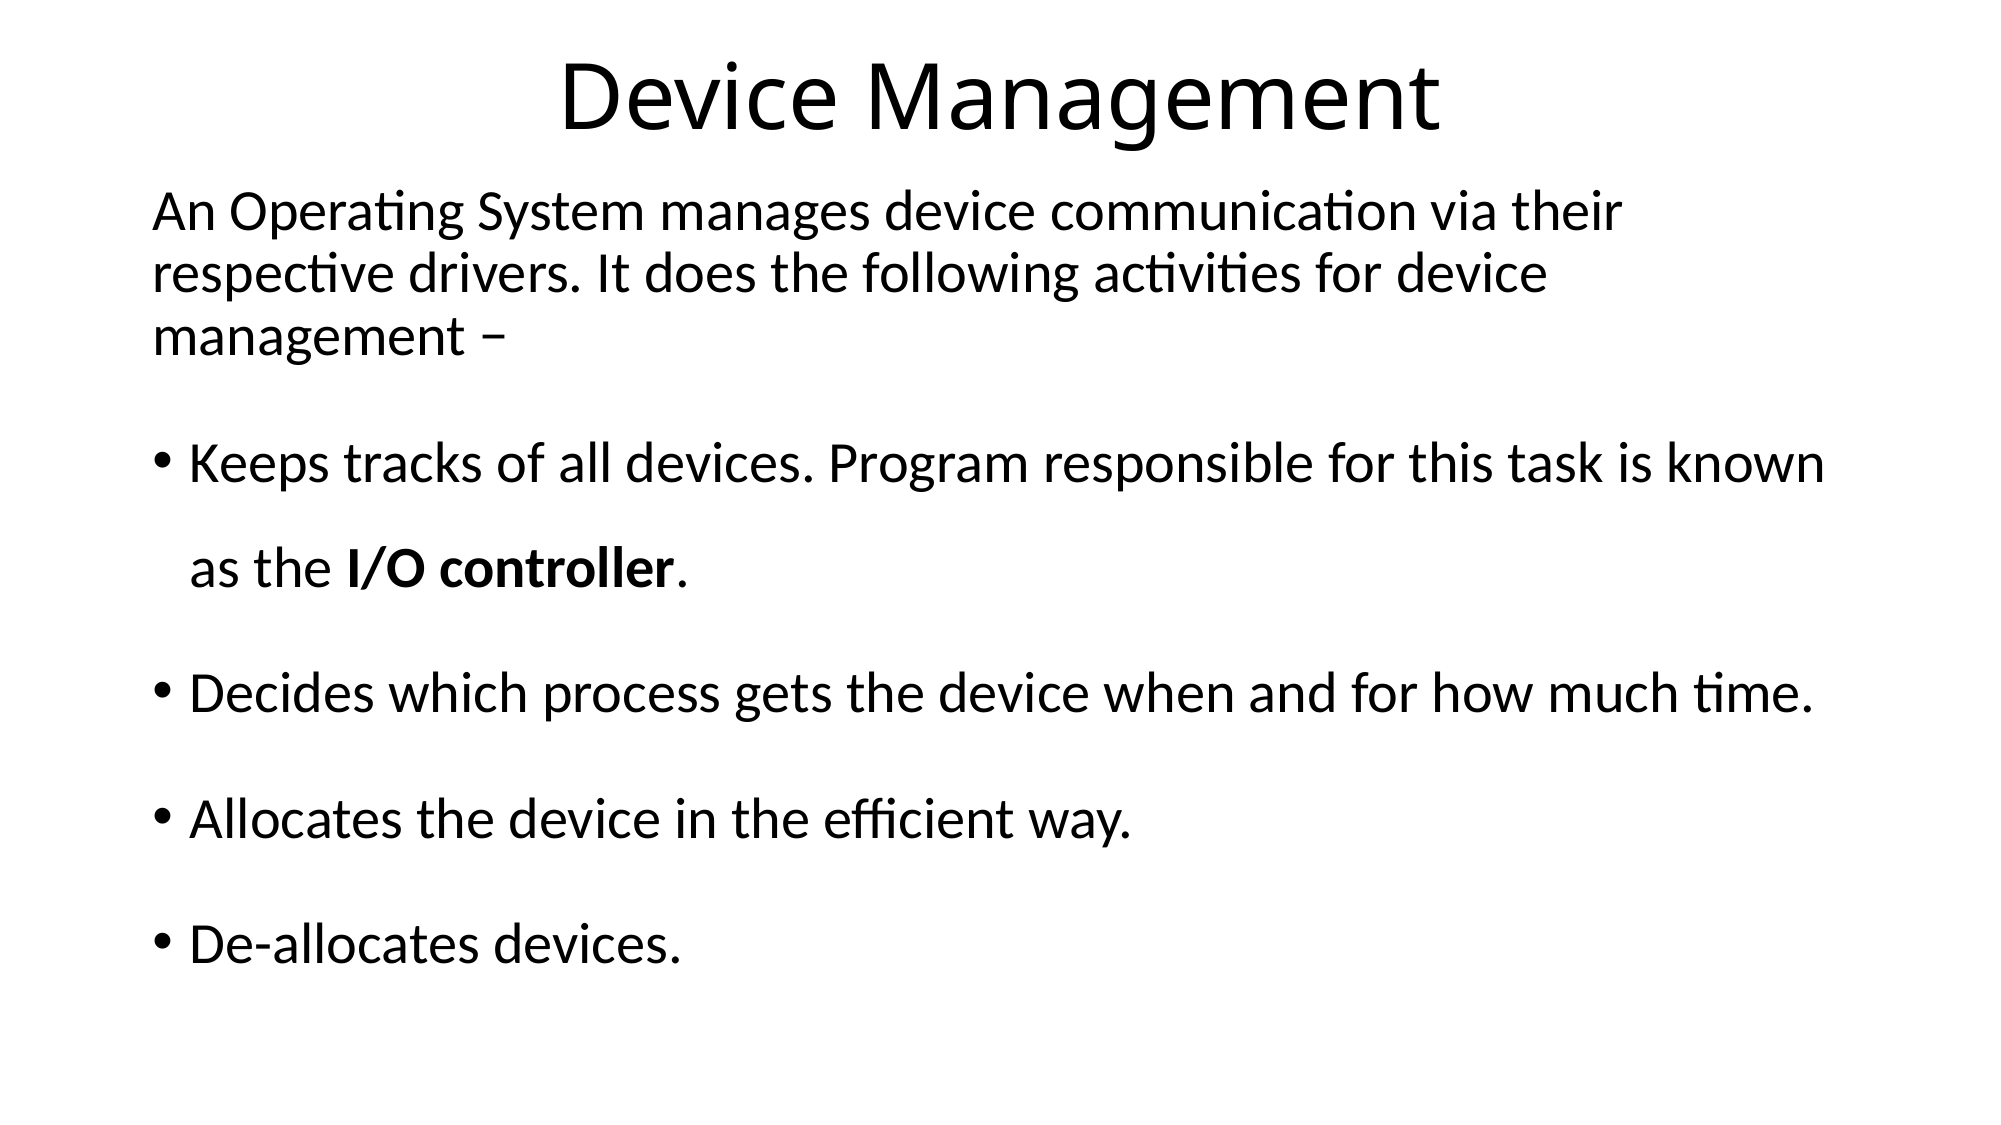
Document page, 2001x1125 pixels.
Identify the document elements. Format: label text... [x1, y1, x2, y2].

title Device Management [137, 26, 1863, 172]
list An Operating System manages device communication via their respective drivers. It does the following activities for device management − Keeps tracks of all devices. Program responsible for this task is known as the I/O controller. Decides which process gets the device when and for how much time. Allocates the device in the efficient way. De-allocates devices. [137, 172, 1863, 1014]
